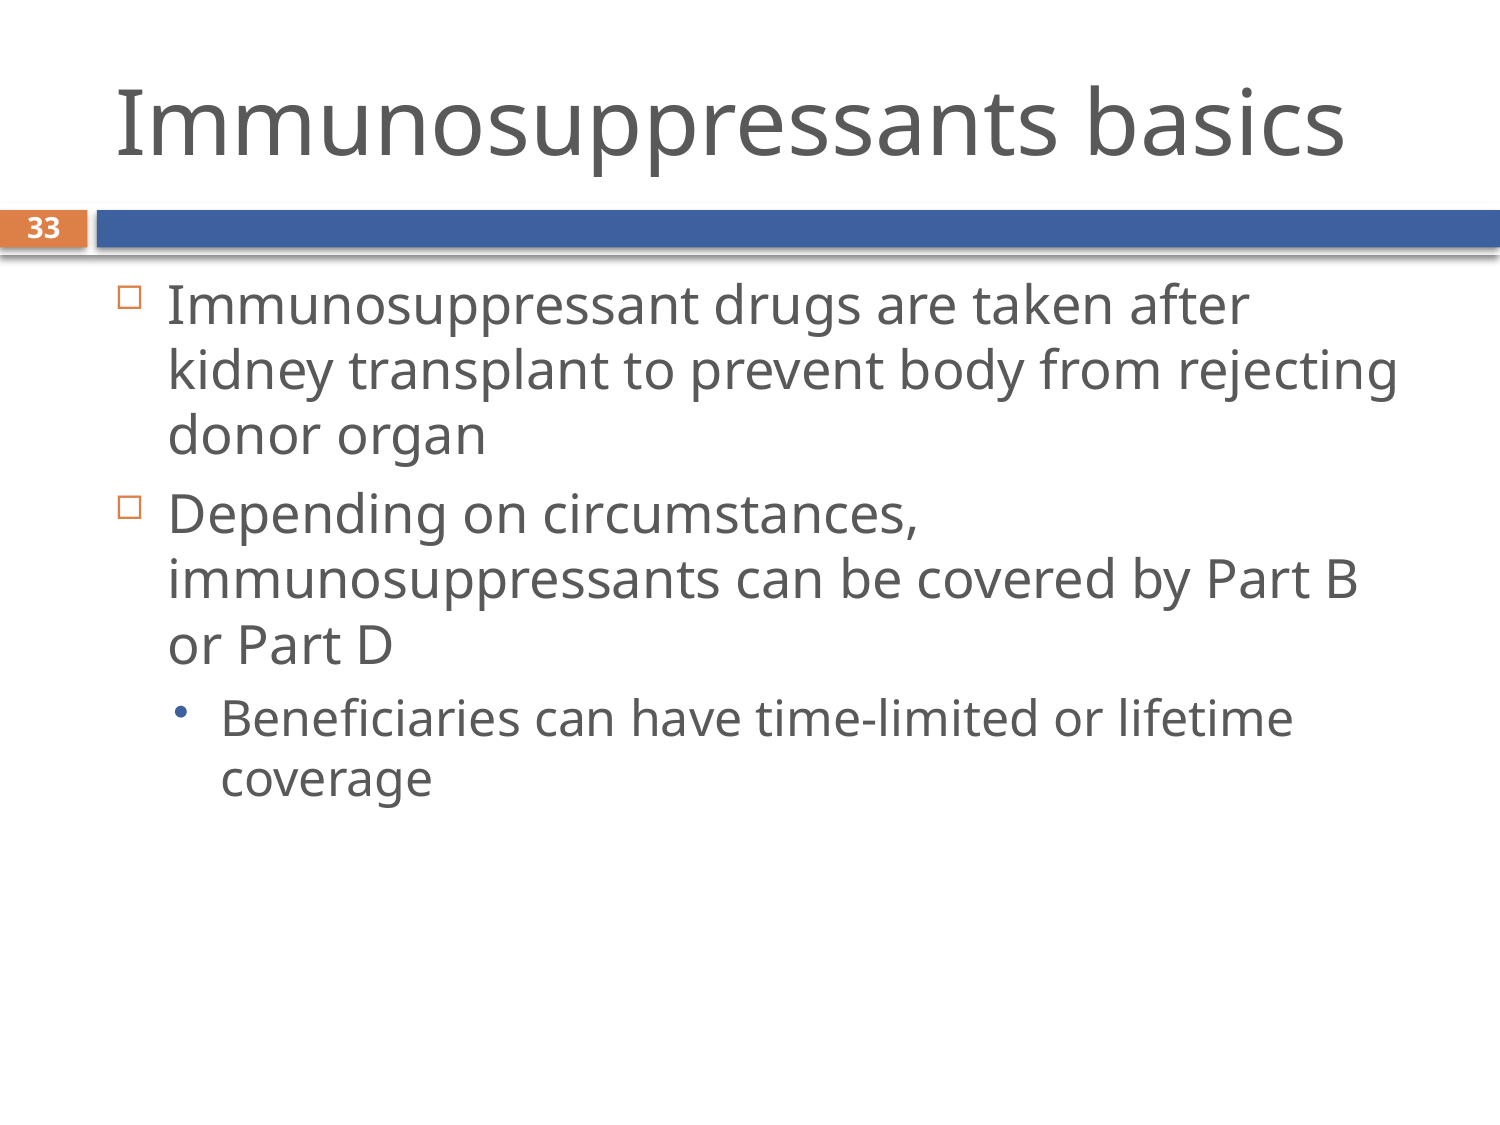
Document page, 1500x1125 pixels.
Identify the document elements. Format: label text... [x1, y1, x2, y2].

slide_number 33 [0, 208, 88, 249]
title Immunosuppressants basics [100, 37, 1438, 200]
list Immunosuppressant drugs are taken after kidney transplant to prevent body from rejecting donor organ Depending on circumstances, immunosuppressants can be covered by Part B or Part D Beneficiaries can have time-limited or lifetime coverage [100, 262, 1438, 1000]
